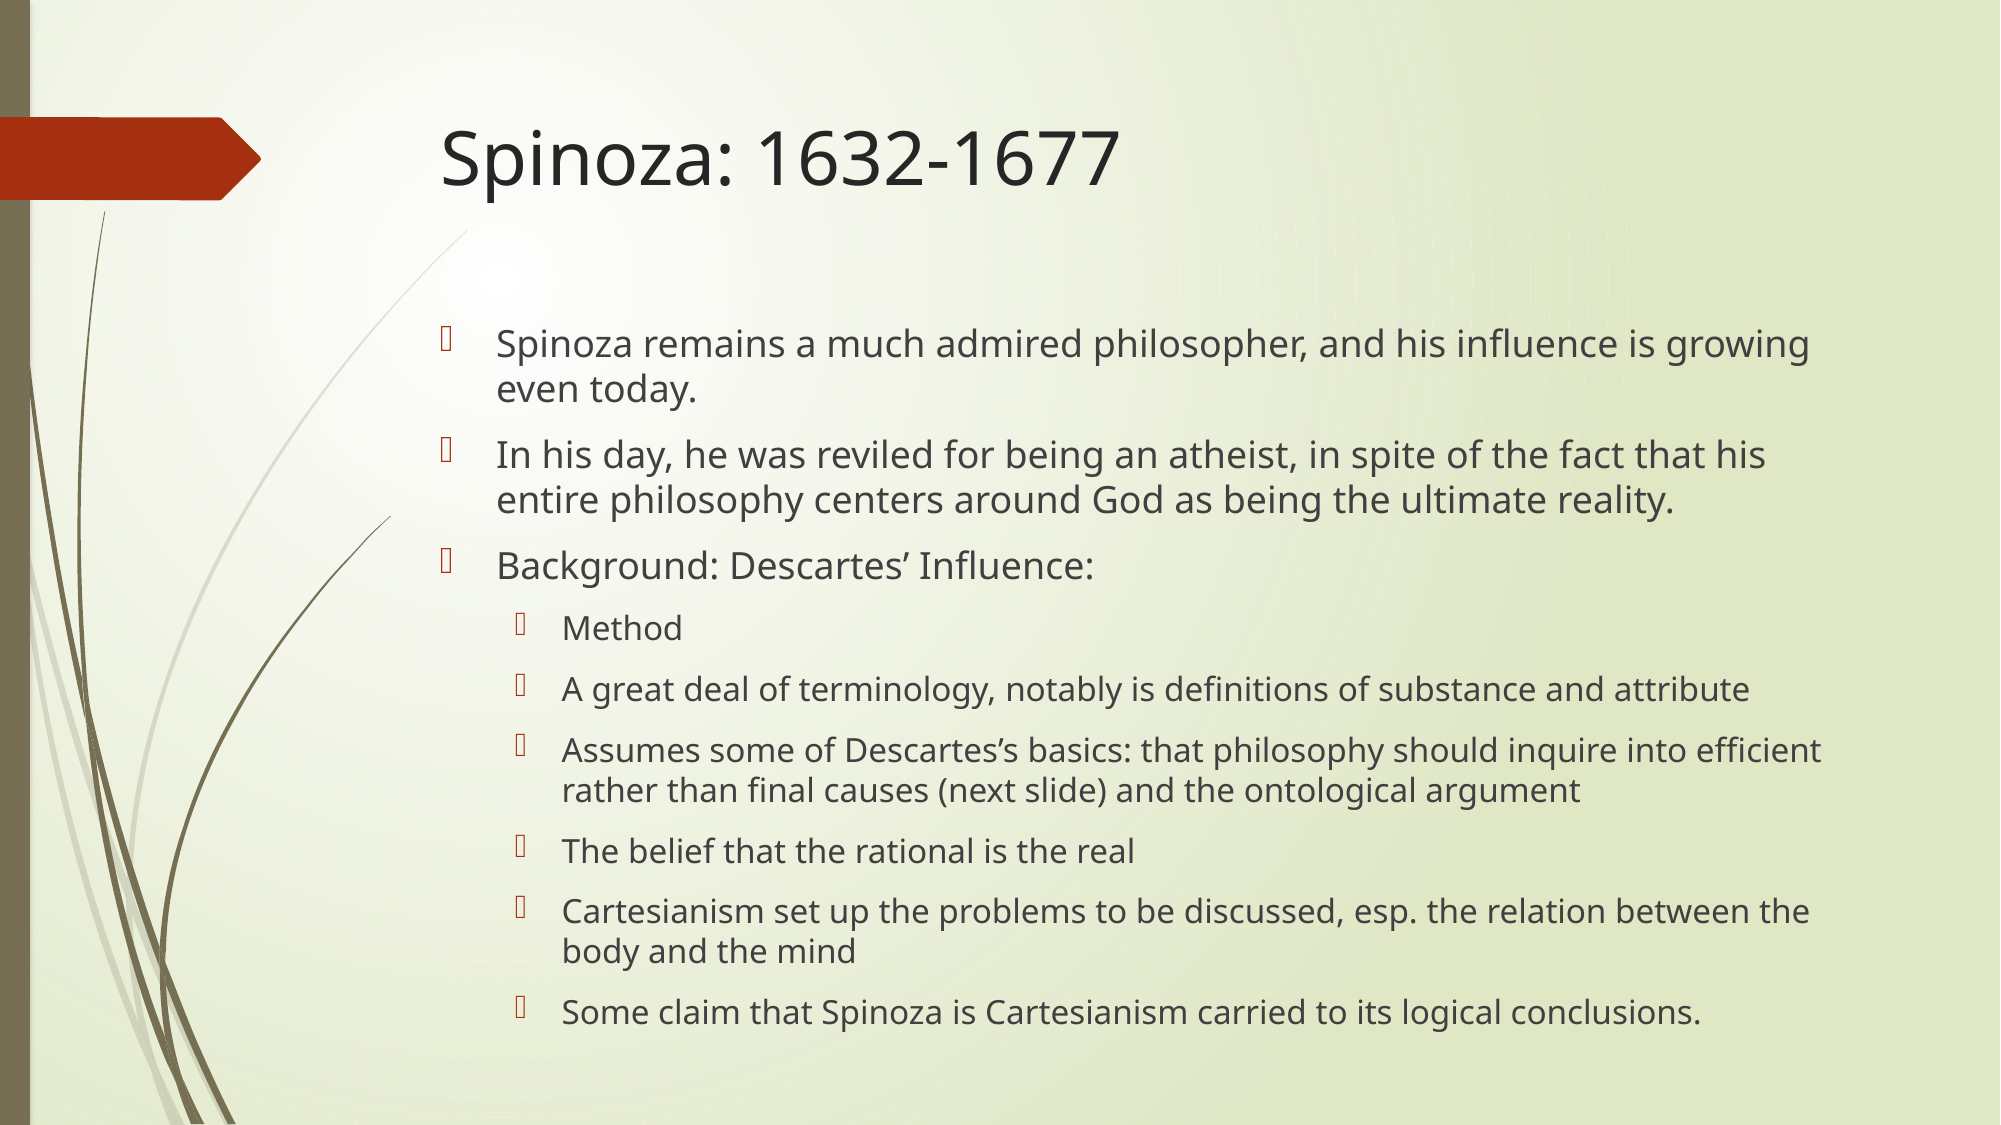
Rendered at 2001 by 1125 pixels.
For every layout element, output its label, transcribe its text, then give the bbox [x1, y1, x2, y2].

title Spinoza: 1632-1677 [425, 102, 1888, 312]
list Spinoza remains a much admired philosopher, and his influence is growing even today. In his day, he was reviled for being an atheist, in spite of the fact that his entire philosophy centers around God as being the ultimate reality. Background: Descartes’ Influence: Method A great deal of terminology, notably is definitions of substance and attribute Assumes some of Descartes’s basics: that philosophy should inquire into efficient rather than final causes (next slide) and the ontological argument The belief that the rational is the real Cartesianism set up the problems to be discussed, esp. the relation between the body and the mind Some claim that Spinoza is Cartesianism carried to its logical conclusions. [424, 312, 1888, 1085]
